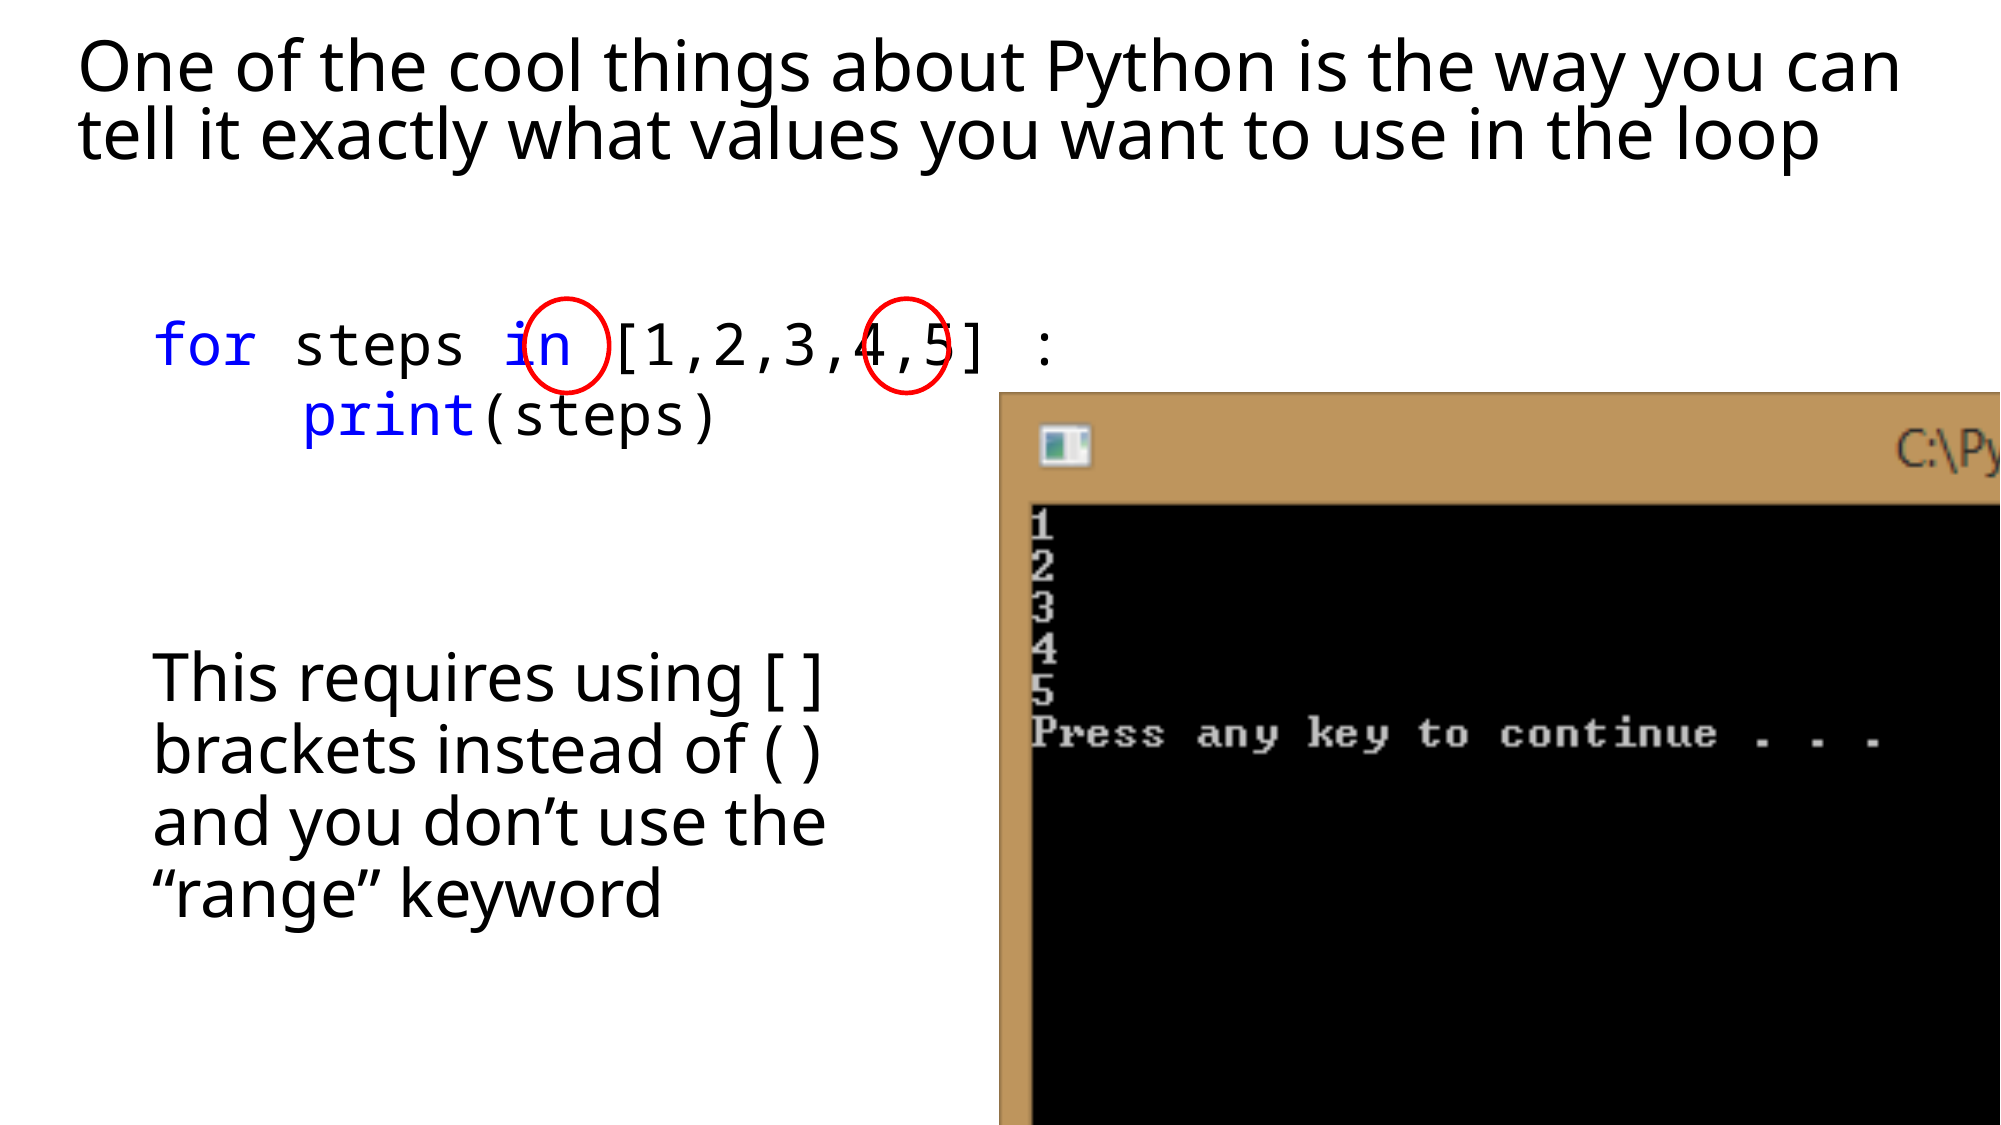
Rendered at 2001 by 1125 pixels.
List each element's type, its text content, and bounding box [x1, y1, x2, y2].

text_box This requires using [ ] brackets instead of ( ) and you don’t use the “range” keyword [137, 560, 959, 1017]
text_box [522, 296, 612, 396]
text_box for steps in [1,2,3,4,5] : print(steps) [137, 299, 1164, 455]
title One of the cool things about Python is the way you can tell it exactly what values you want to use in the loop [62, 29, 1953, 205]
text_box [861, 296, 951, 396]
picture [999, 392, 2000, 1125]
